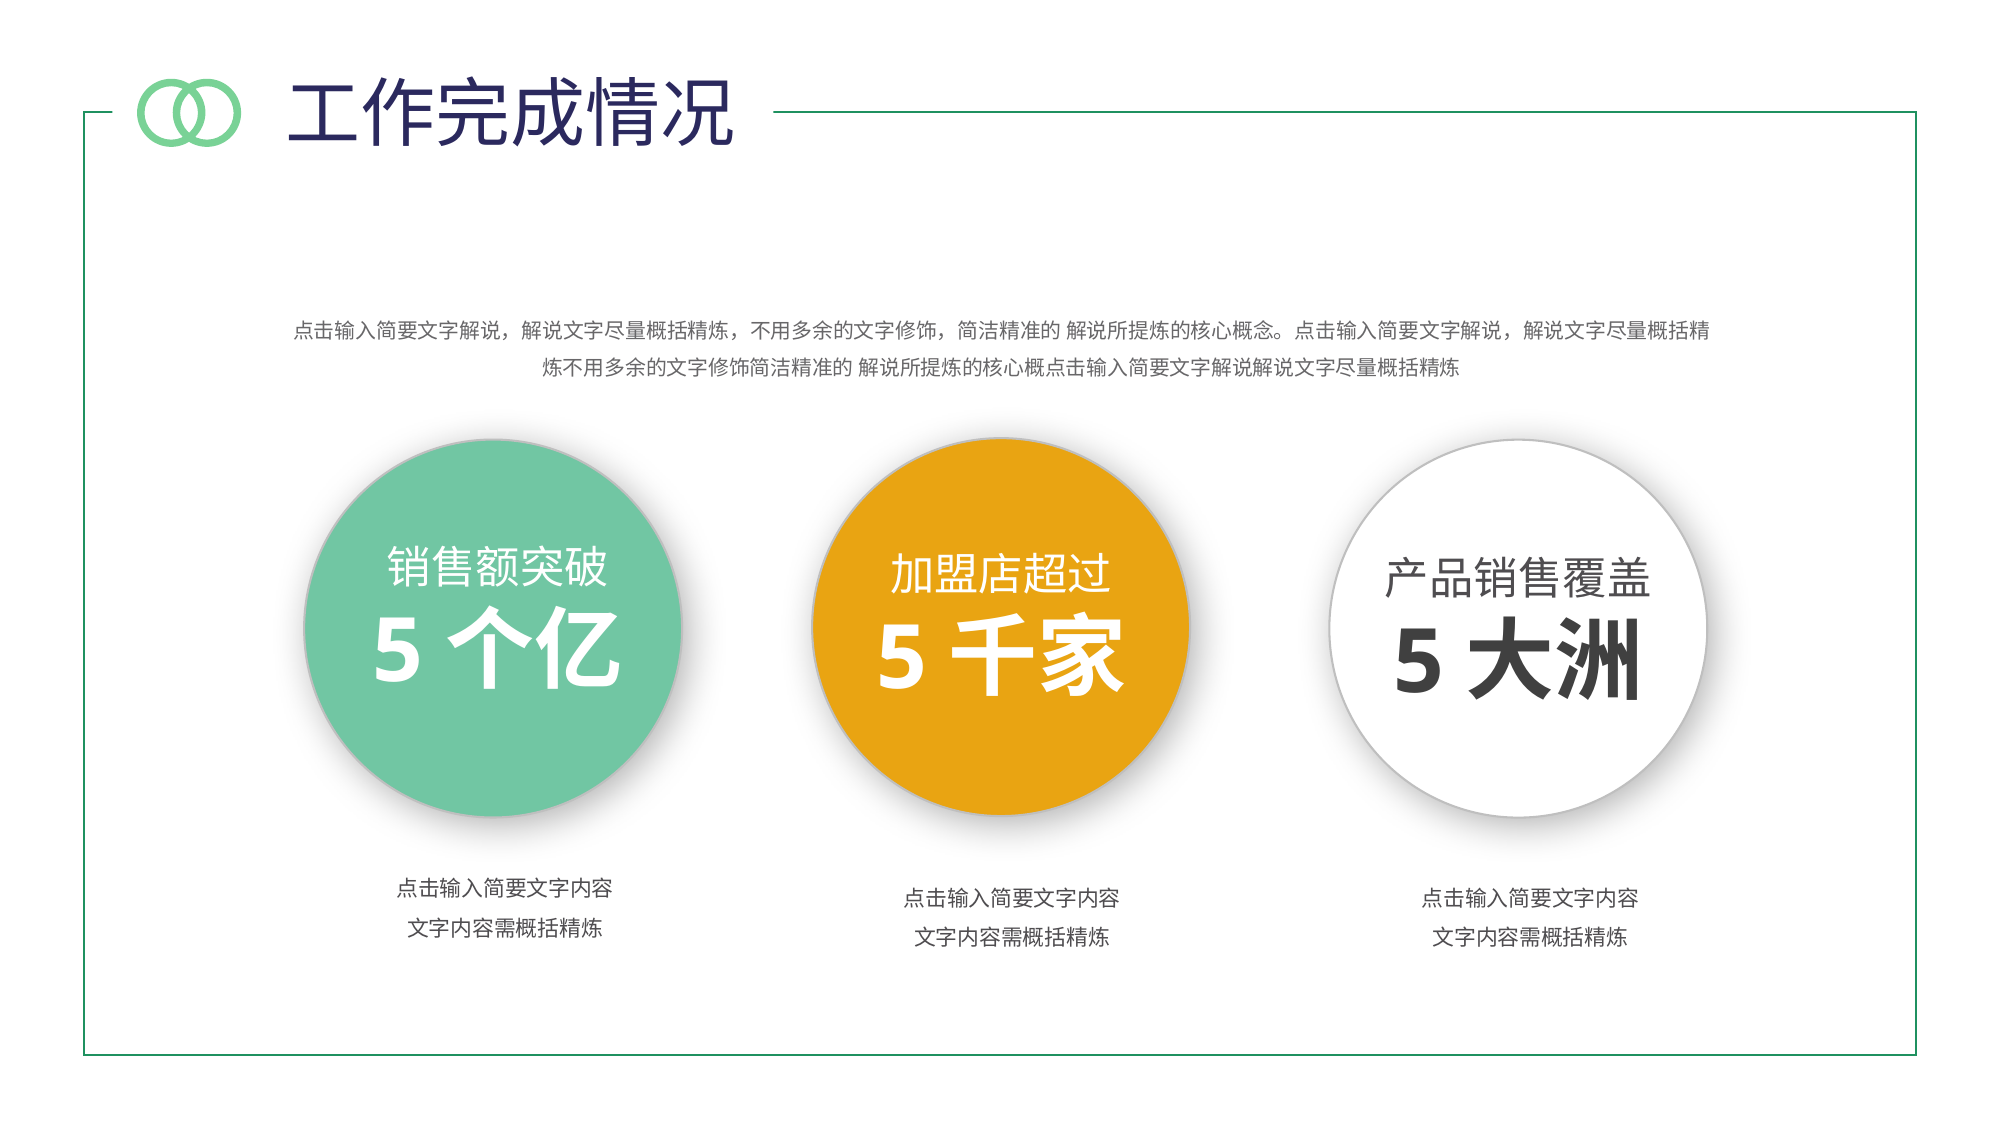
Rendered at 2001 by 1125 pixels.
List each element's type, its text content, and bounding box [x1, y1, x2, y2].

text_box 点击输入简要文字内容 文字内容需概括精炼 [1358, 871, 1703, 950]
text_box 点击输入简要文字内容 文字内容需概括精炼 [856, 871, 1169, 950]
text_box 销售额突破 5个亿 [327, 538, 669, 699]
text_box [303, 438, 684, 819]
text_box 加盟店超过 5千家 [856, 546, 1146, 707]
text_box [1328, 438, 1709, 819]
text_box 点击输入简要文字内容 文字内容需概括精炼 [335, 861, 675, 941]
text_box 产品销售覆盖 5大洲 [1372, 550, 1664, 711]
text_box 工作完成情况 [270, 58, 788, 164]
text_box 点击输入简要文字解说，解说文字尽量概括精炼，不用多余的文字修饰，简洁精准的 解说所提炼的核心概念。点击输入简要文字解说，解说文字尽量概括精炼不用多余的文字修饰简洁精准的 解说所提炼的核心概点击输入简要文字解说解说文字尽量概括精炼 [272, 297, 1730, 388]
text_box [811, 437, 1192, 818]
